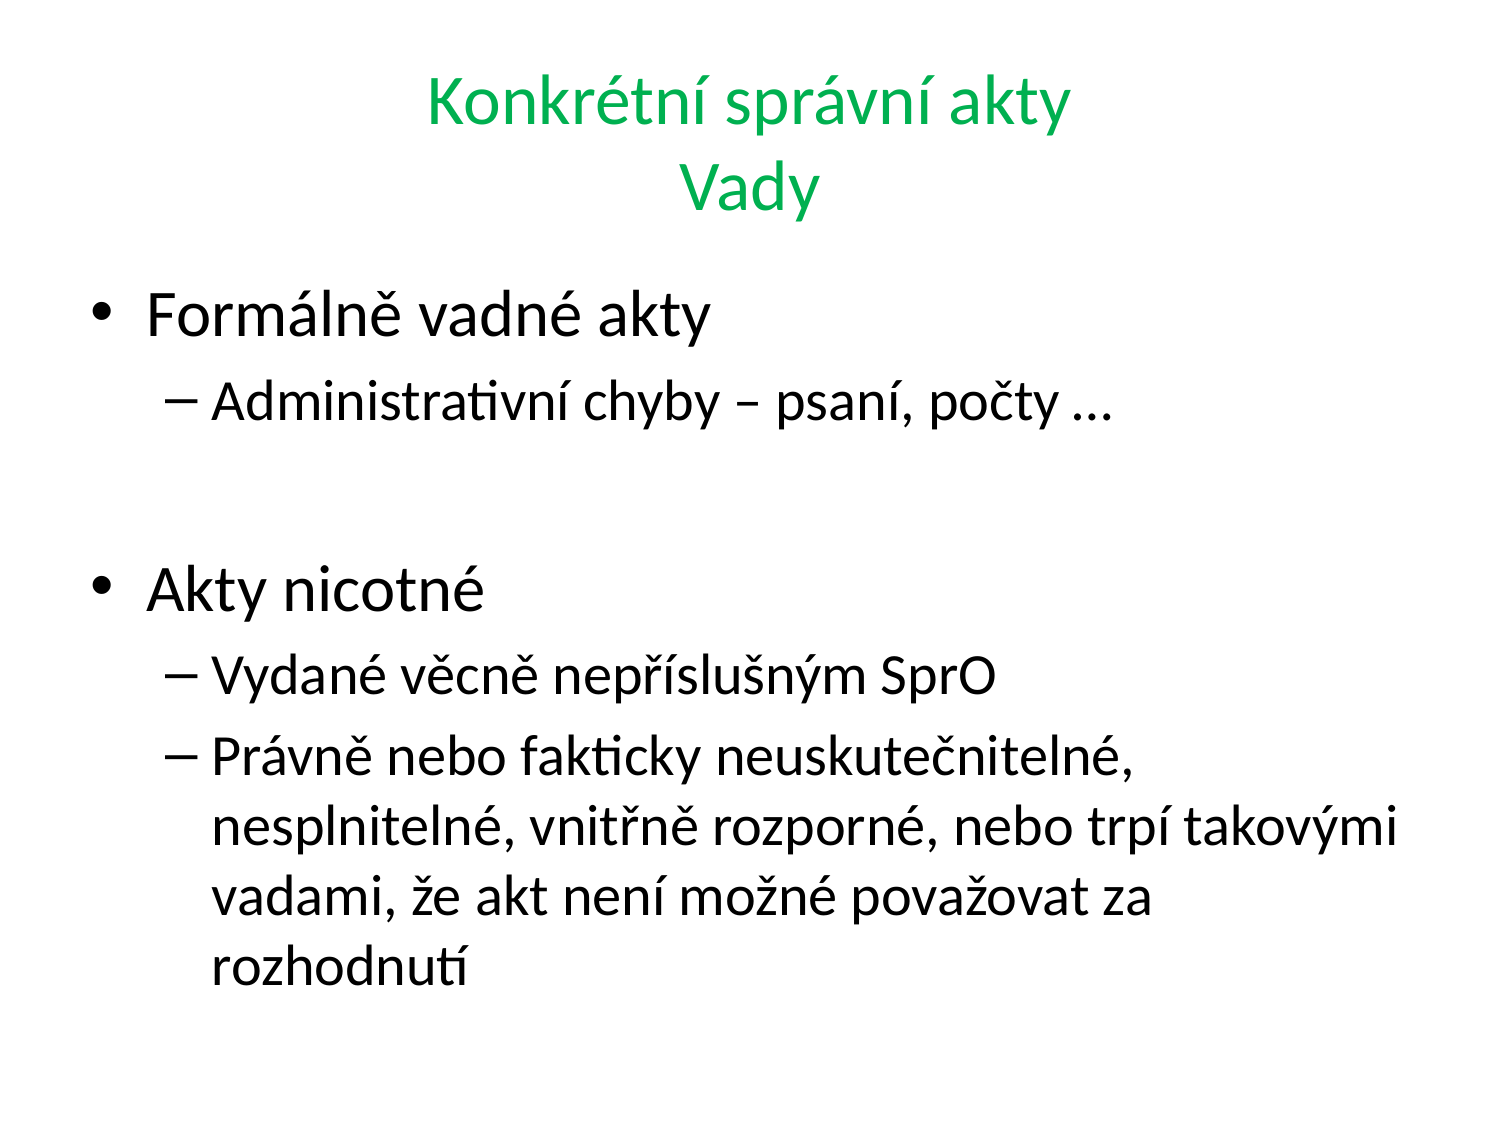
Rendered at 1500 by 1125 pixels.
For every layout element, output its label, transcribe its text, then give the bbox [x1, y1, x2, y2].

title Konkrétní správní akty Vady [75, 45, 1425, 233]
list Formálně vadné akty Administrativní chyby – psaní, počty … Akty nicotné Vydané věcně nepříslušným SprO Právně nebo fakticky neuskutečnitelné, nesplnitelné, vnitřně rozporné, nebo trpí takovými vadami, že akt není možné považovat za rozhodnutí [75, 262, 1425, 1071]
